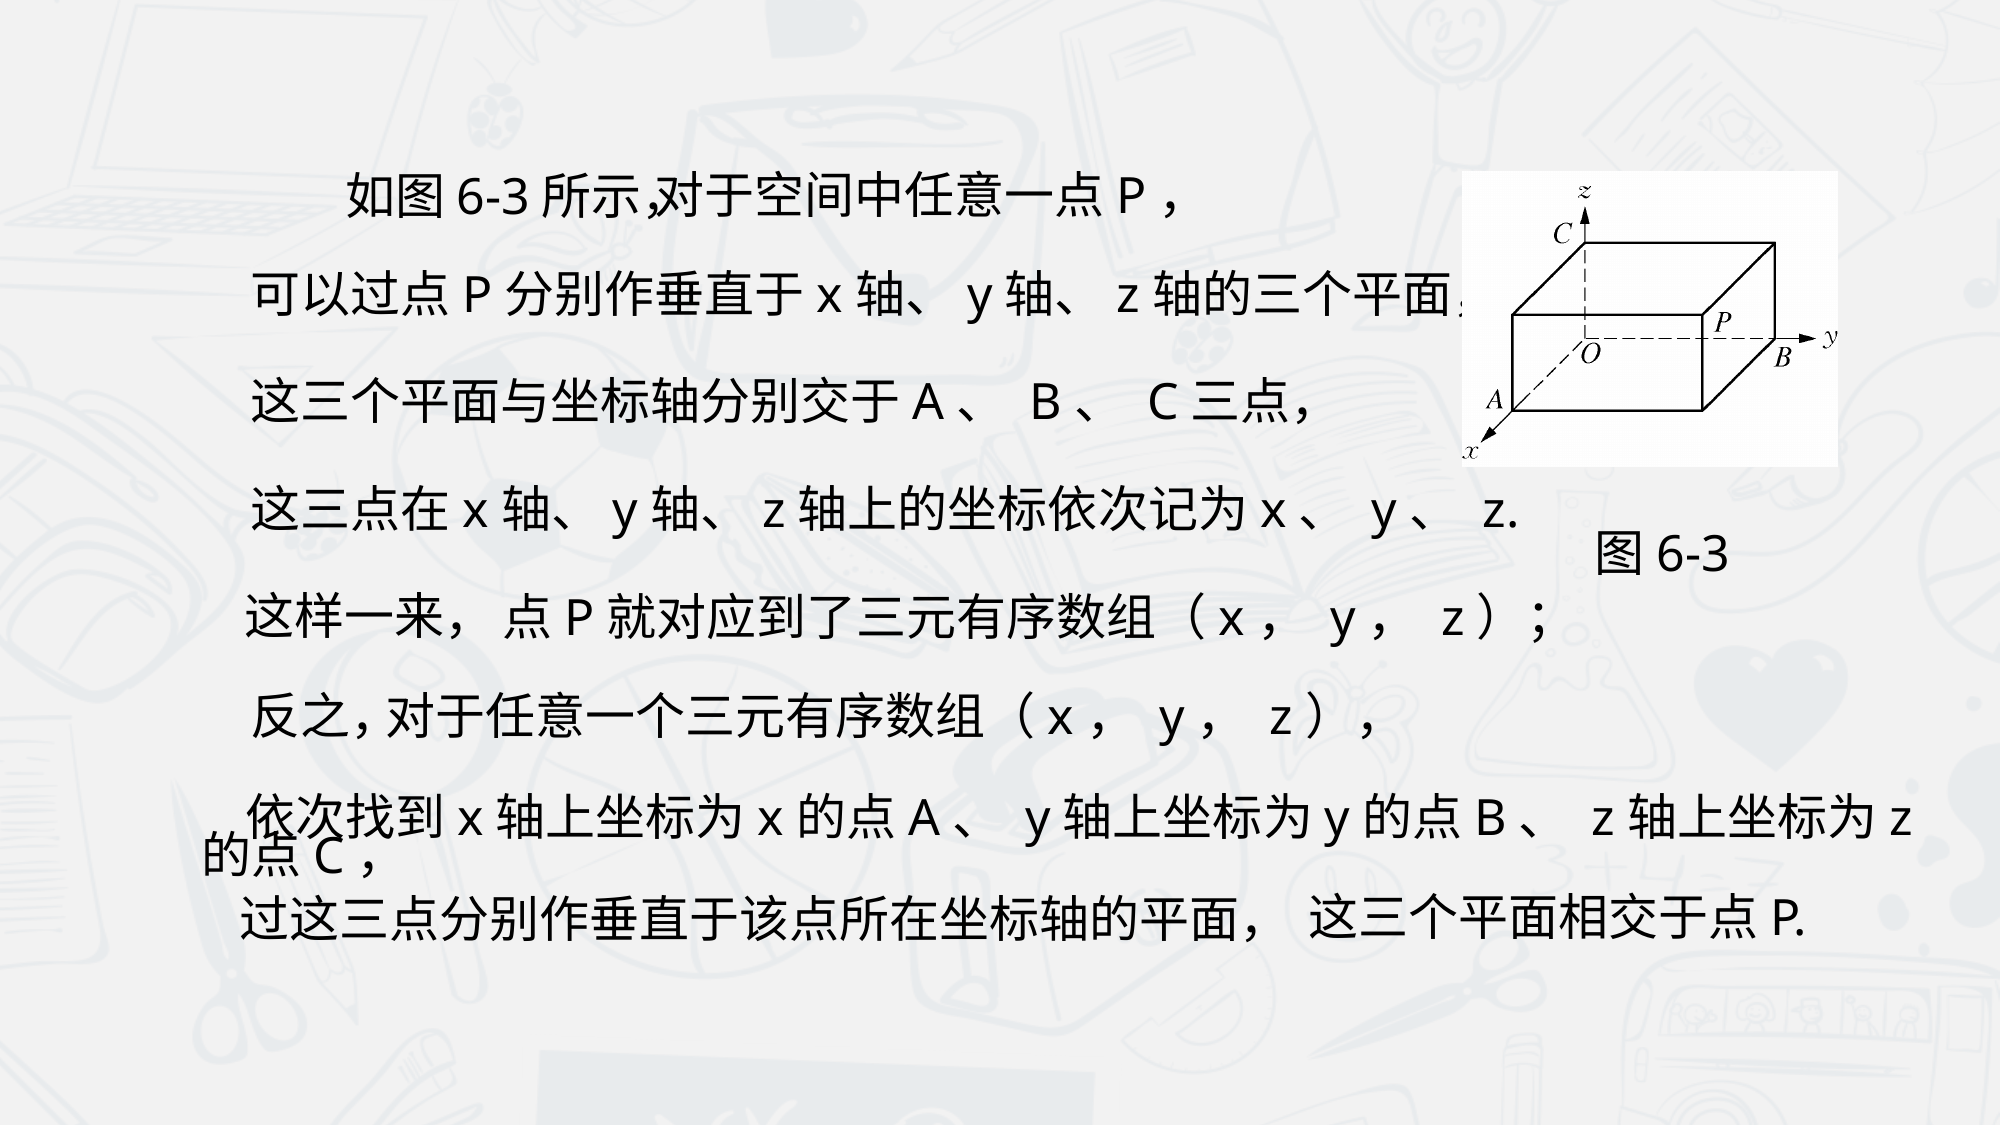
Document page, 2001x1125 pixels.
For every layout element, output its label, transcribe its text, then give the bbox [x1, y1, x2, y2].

text_box 依次找到x轴上坐标为x的点A、 y轴上坐标为y的点B、 z轴上坐标为z的点C， [186, 800, 1933, 891]
text_box 对于任意一个三元有序数组（x， y， z）， [180, 699, 1567, 752]
text_box 图6-3 [1536, 535, 2000, 589]
text_box 对于空间中任意一点P， [595, 178, 1462, 232]
text_box 这三点在x轴、y轴、z轴上的坐标依次记为x、 y、 z. [191, 492, 1556, 545]
text_box 如图6-3所示， [286, 178, 595, 232]
text_box 过这三点分别作垂直于该点所在坐标轴的平面， [49, 902, 1436, 956]
text_box 可以过点P分别作垂直于x轴、y轴、z轴的三个平面， [191, 276, 1462, 330]
text_box 这三个平面与坐标轴分别交于A、 B、 C三点， [191, 384, 1462, 438]
text_box 点P就对应到了三元有序数组（x， y， z）； [443, 600, 1808, 653]
text_box 这三个平面相交于点P. [843, 900, 2000, 954]
text_box 这样一来， [0, 599, 1041, 653]
picture [1462, 171, 1838, 467]
